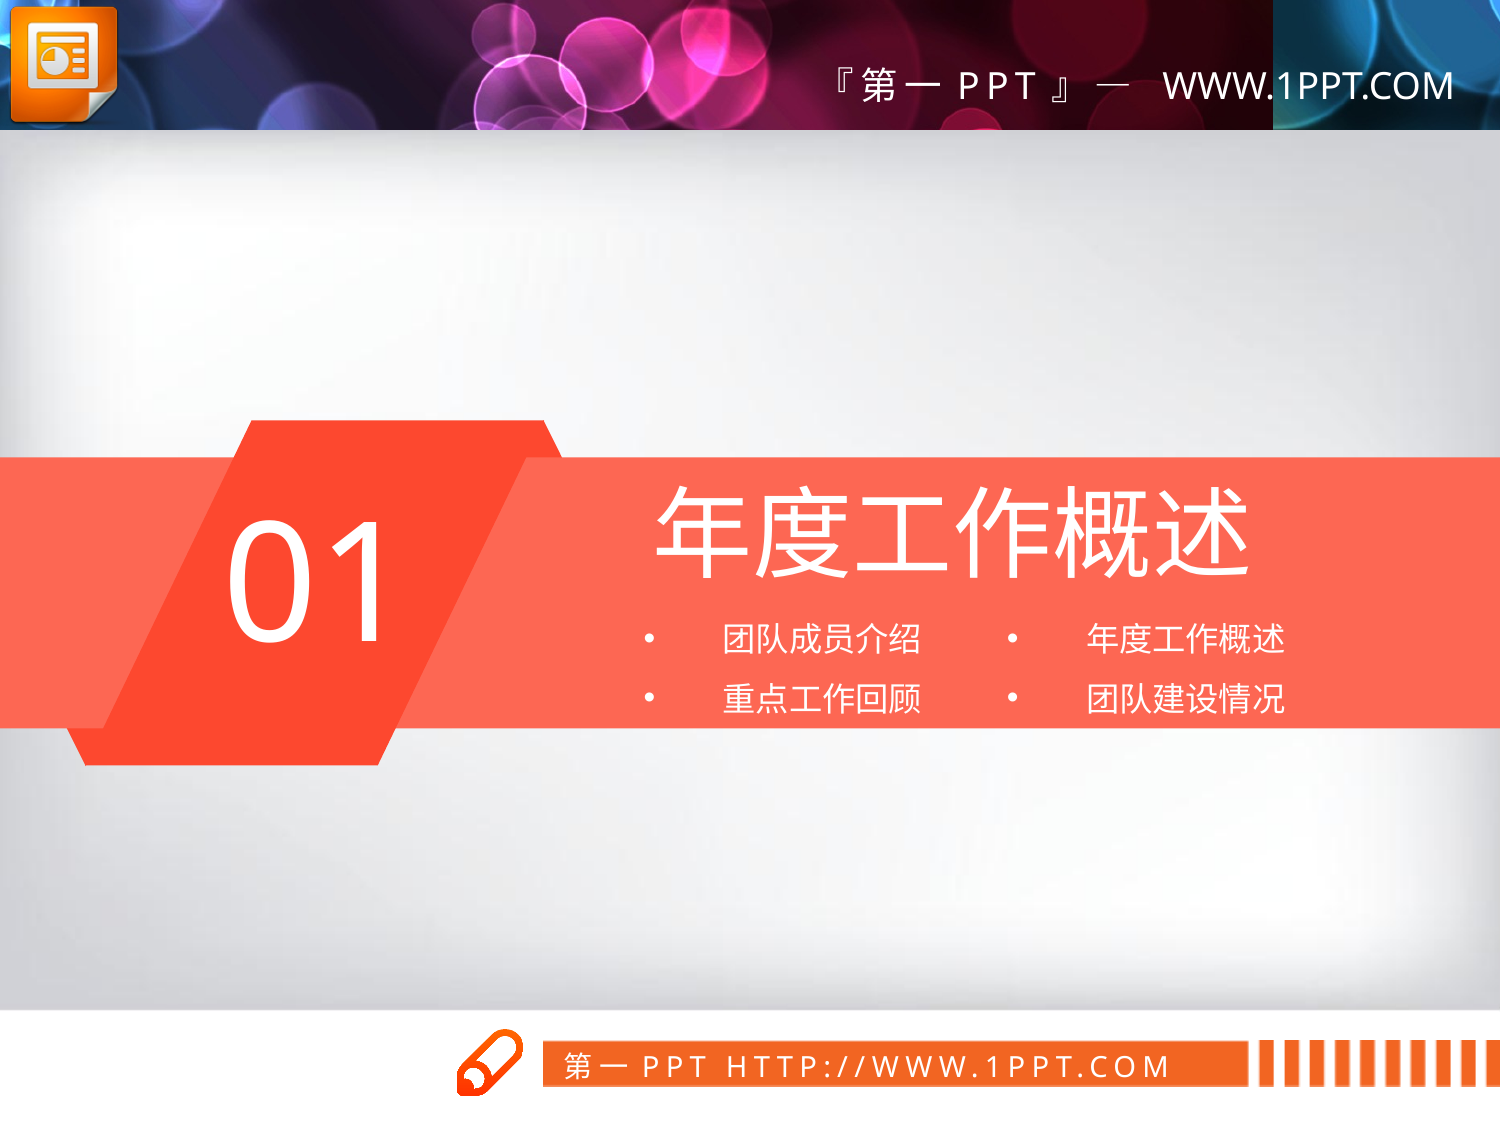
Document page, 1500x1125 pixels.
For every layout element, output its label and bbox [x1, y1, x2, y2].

picture [0, 767, 1500, 1012]
picture [0, 0, 1500, 419]
picture [543, 1040, 1500, 1087]
text_box [0, 419, 1500, 767]
